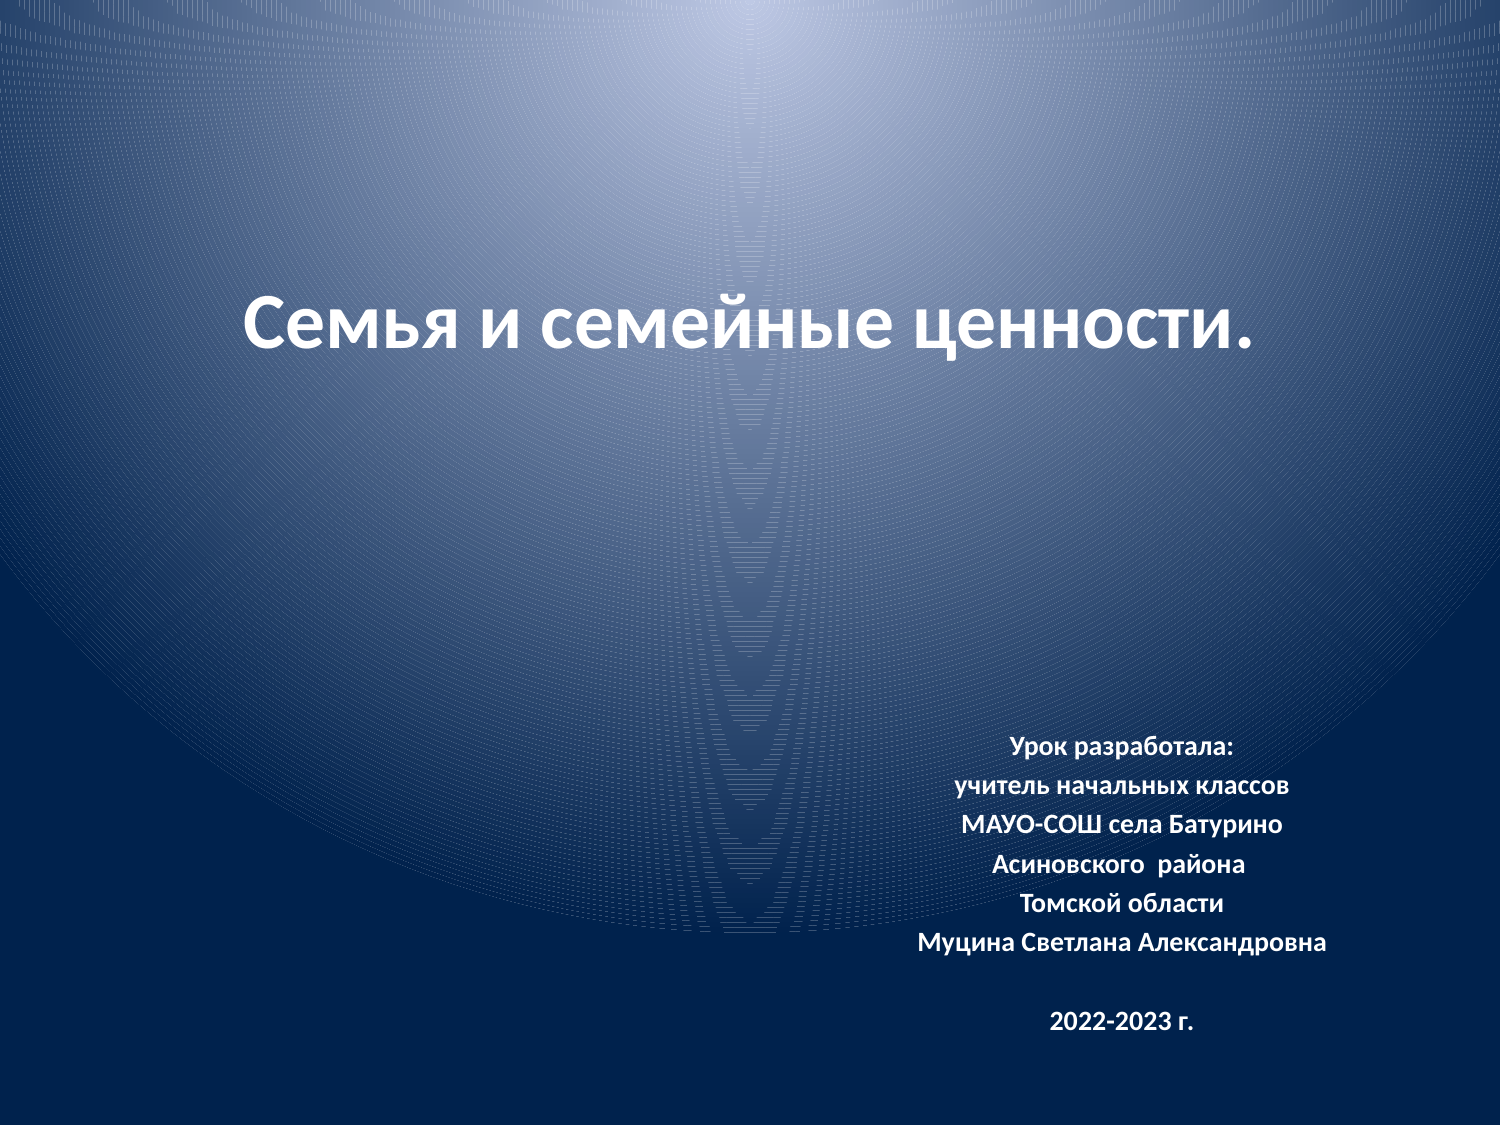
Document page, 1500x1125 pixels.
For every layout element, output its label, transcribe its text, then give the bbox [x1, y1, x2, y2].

title Семья и семейные ценности. [112, 101, 1388, 468]
subtitle Урок разработала: учитель начальных классов МАУО-СОШ села Батурино Асиновского района Томской области Муцина Светлана Александровна 2022-2023 г. [809, 680, 1436, 1047]
